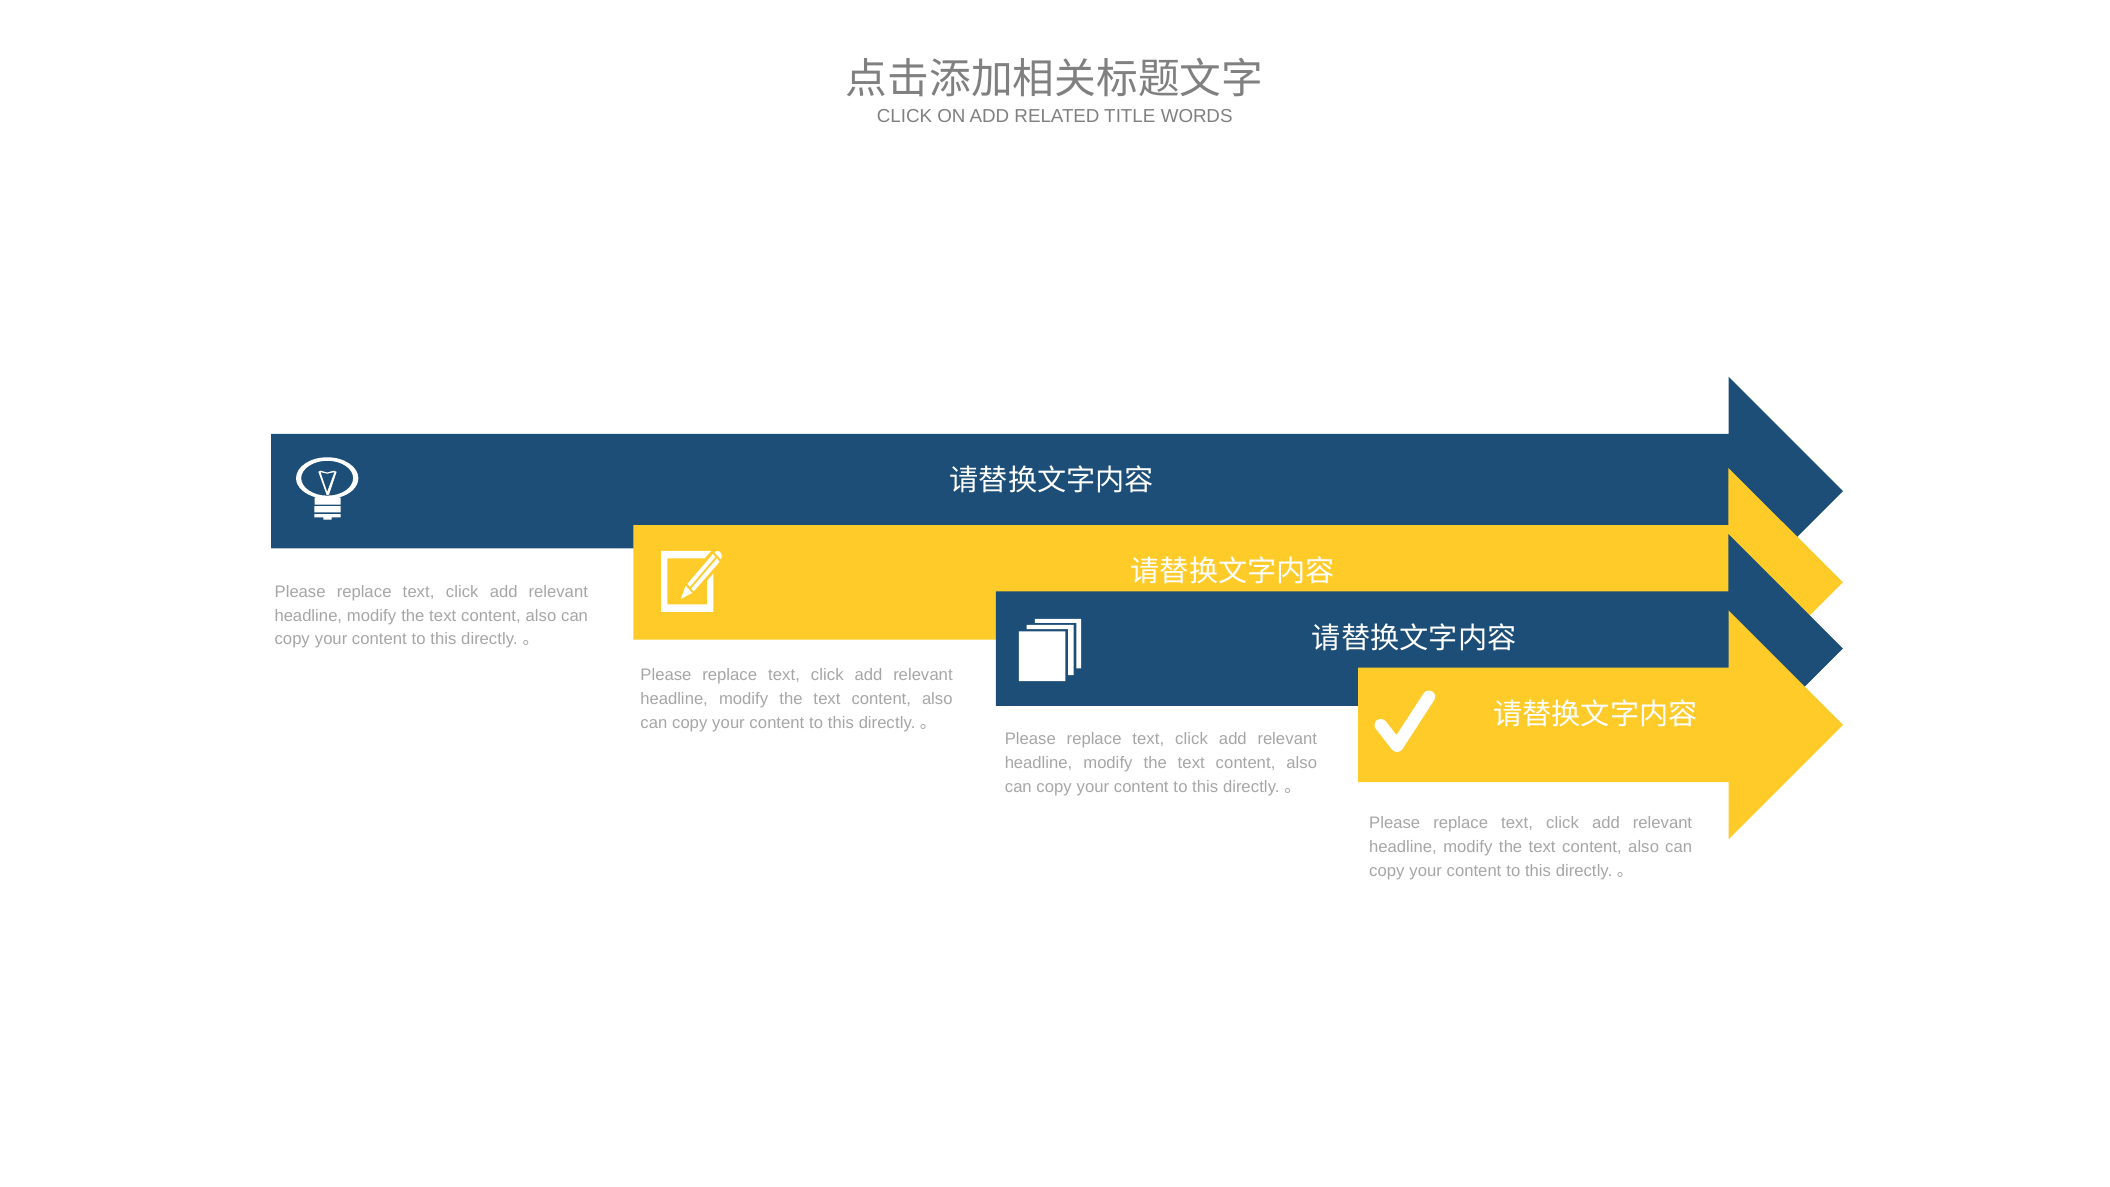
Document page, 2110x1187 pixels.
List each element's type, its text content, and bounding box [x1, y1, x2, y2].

text_box 请替换文字内容 [270, 374, 1845, 550]
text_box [1019, 618, 1082, 682]
text_box 请替换文字内容 [632, 465, 1845, 641]
text_box Please replace text, click add relevant headline, modify the text content, also can copy your content to this directly.。 [258, 568, 605, 657]
text_box 请替换文字内容 [1357, 607, 1845, 842]
text_box Please replace text, click add relevant headline, modify the text content, also can copy your content to this directly.。 [624, 652, 969, 740]
text_box Please replace text, click add relevant headline, modify the text content, also can copy your content to this directly.。 [989, 716, 1334, 804]
text_box 请替换文字内容 [994, 531, 1845, 707]
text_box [296, 457, 359, 520]
text_box Please replace text, click add relevant headline, modify the text content, also can copy your content to this directly.。 [1353, 800, 1709, 888]
text_box [1374, 690, 1436, 753]
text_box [661, 549, 724, 612]
text_box 点击添加相关标题文字 [803, 44, 1307, 107]
text_box CLICK ON ADD RELATED TITLE WORDS [852, 95, 1257, 130]
